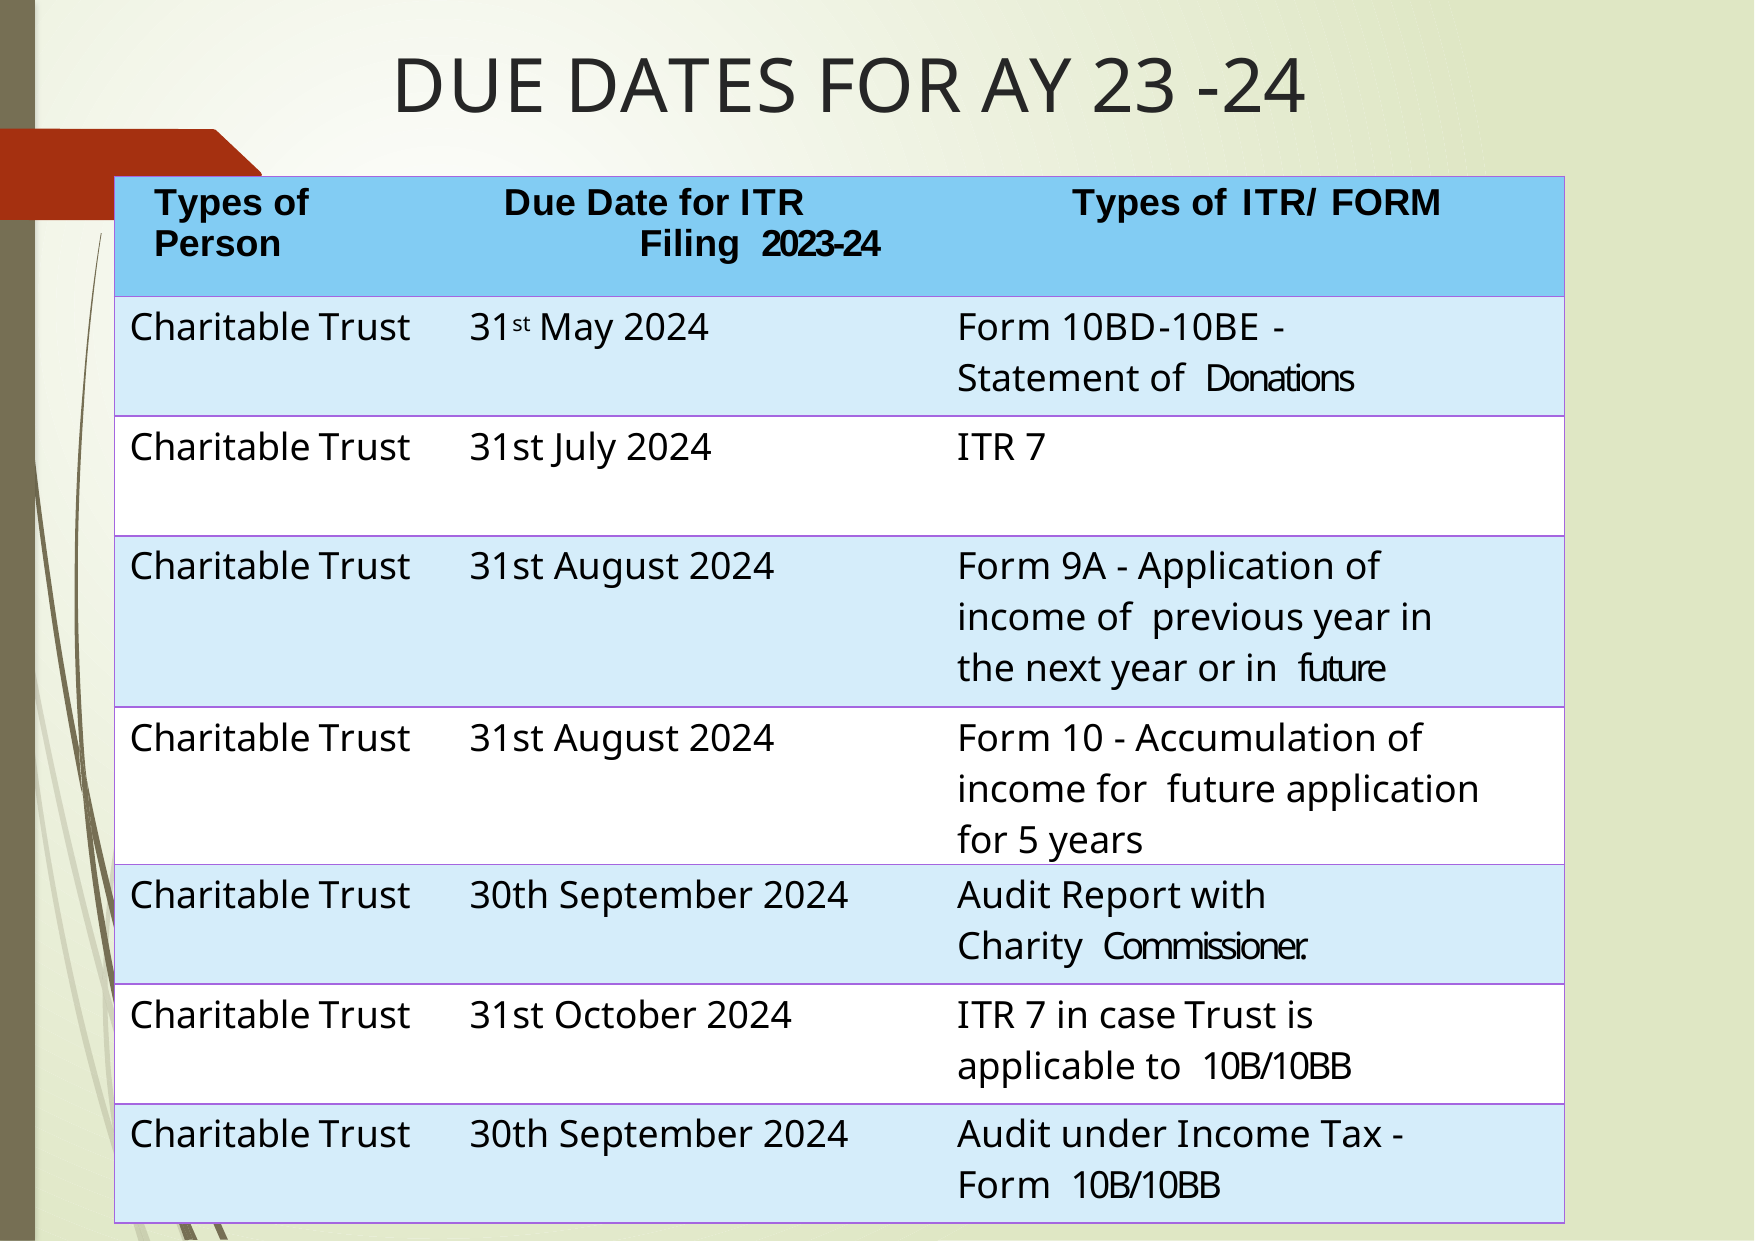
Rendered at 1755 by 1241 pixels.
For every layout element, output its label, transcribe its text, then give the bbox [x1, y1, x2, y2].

title DUE DATES FOR AY 23 -24 [389, 35, 1492, 245]
table_cell 31st August 2024 [442, 537, 922, 706]
table_cell ITR 7 [922, 417, 1564, 535]
table_cell 31st October 2024 [442, 985, 922, 1103]
table_cell Charitable Trust [115, 985, 442, 1103]
table_cell 30th September 2024 [442, 865, 922, 983]
table_cell Charitable Trust [115, 417, 442, 535]
table_cell Charitable Trust [115, 297, 442, 415]
table_header Types of ITR/ FORM [922, 177, 1564, 296]
table_header Due Date for ITR Filing 2023-24 [442, 245, 922, 296]
table_cell Audit under Income Tax - Form 10B/10BB [922, 1105, 1564, 1222]
table_cell 30th September 2024 [442, 1105, 922, 1222]
table_header Types of Person [115, 177, 442, 296]
table_cell Charitable Trust [115, 865, 442, 983]
table_cell ITR 7 in case Trust is applicable to 10B/10BB [922, 985, 1564, 1103]
table_cell 31st August 2024 [442, 708, 922, 864]
table_cell Form 10BD-10BE - Statement of Donations [922, 297, 1564, 415]
table_cell 31st May 2024 [442, 297, 922, 415]
table_cell Charitable Trust [115, 1105, 442, 1222]
table_cell Charitable Trust [115, 708, 442, 864]
table_cell Form 9A - Application of income of previous year in the next year or in future [922, 537, 1564, 706]
table_cell Charitable Trust [115, 537, 442, 706]
table_cell 31st July 2024 [442, 417, 922, 535]
table_cell Audit Report with Charity Commissioner. [922, 865, 1564, 983]
table_cell Form 10 - Accumulation of income for future application for 5 years [922, 708, 1564, 864]
